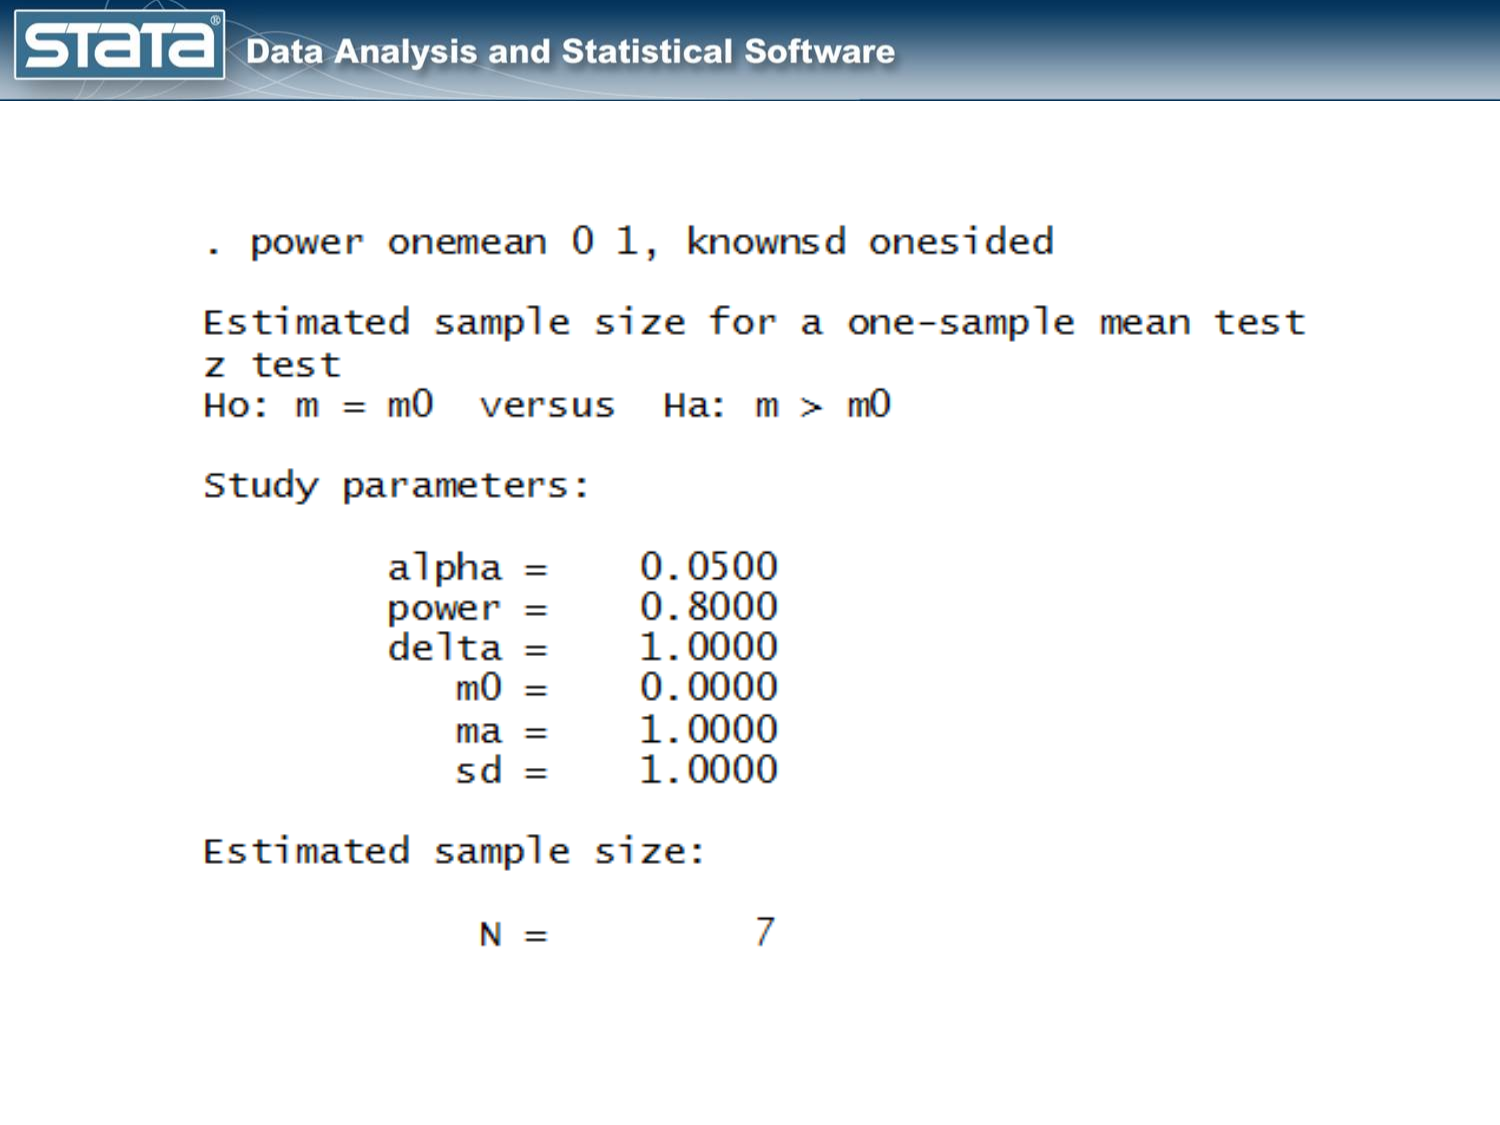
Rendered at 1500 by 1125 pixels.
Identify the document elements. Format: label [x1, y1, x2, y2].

list [177, 212, 1323, 963]
picture [0, 0, 1500, 102]
